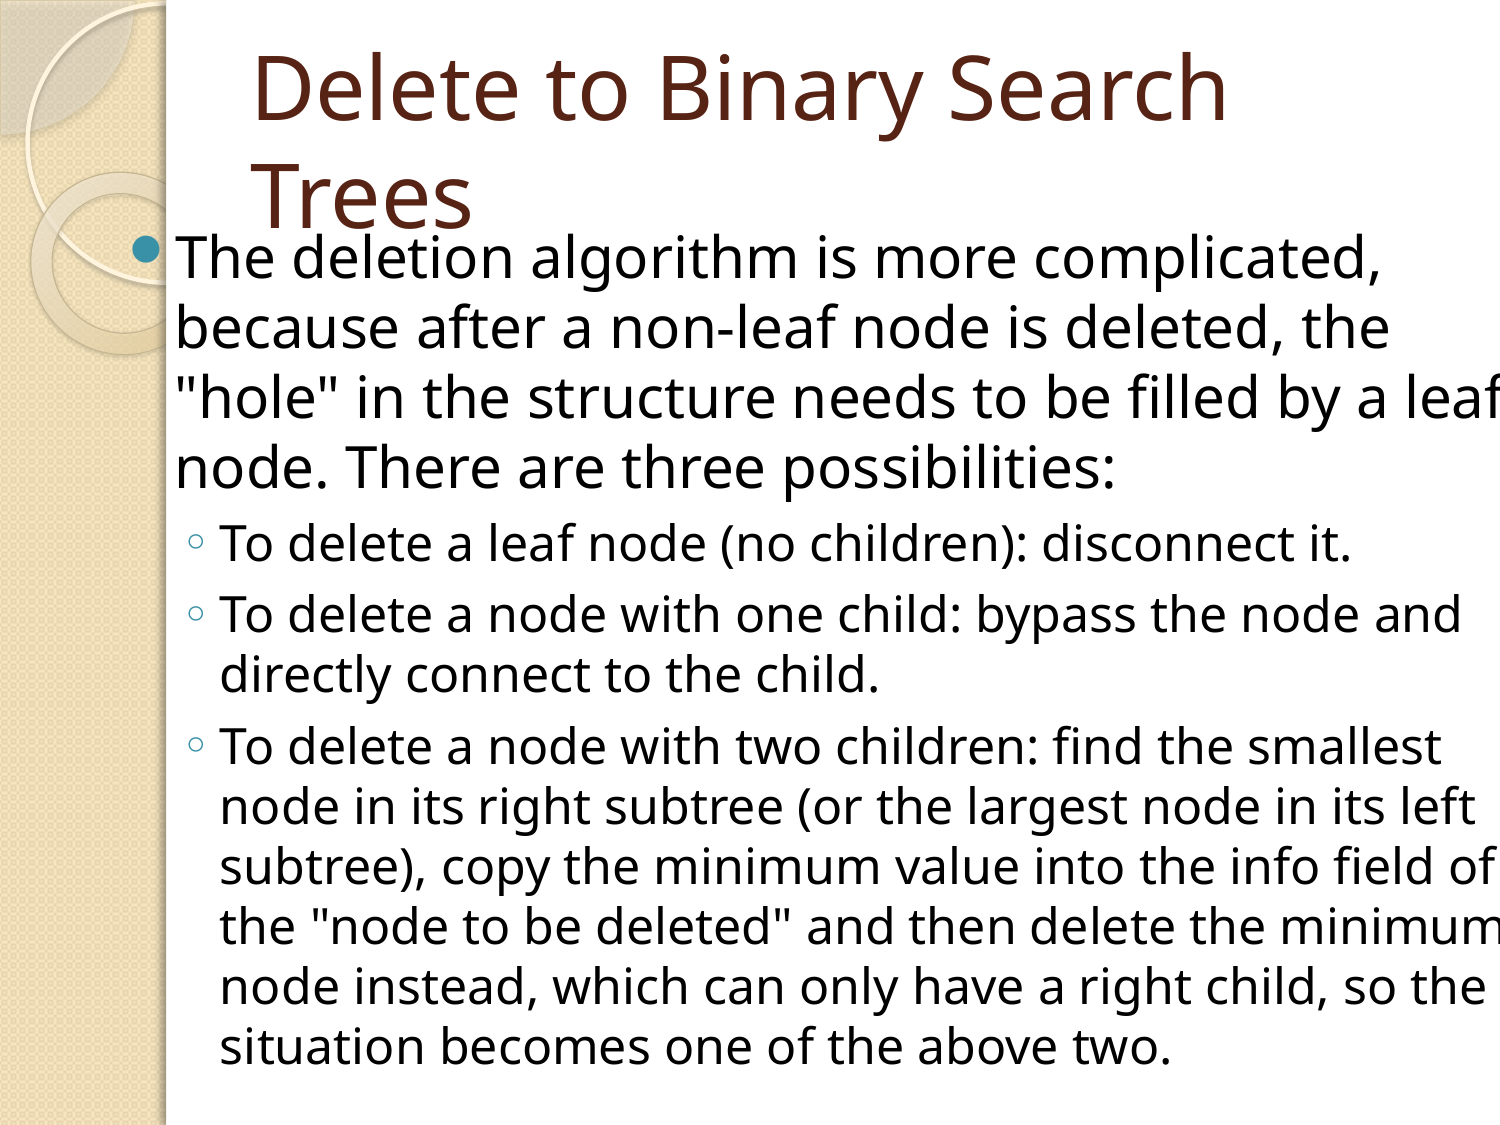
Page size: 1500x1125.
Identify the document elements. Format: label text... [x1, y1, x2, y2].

list The deletion algorithm is more complicated, because after a non-leaf node is deleted, the "hole" in the structure needs to be filled by a leaf node. There are three possibilities: To delete a leaf node (no children): disconnect it. To delete a node with one child: bypass the node and directly connect to the child. To delete a node with two children: find the smallest node in its right subtree (or the largest node in its left subtree), copy the minimum value into the info field of the "node to be deleted" and then delete the minimum node instead, which can only have a right child, so the situation becomes one of the above two. [99, 212, 1500, 1088]
title Delete to Binary Search Trees [235, 45, 1466, 212]
